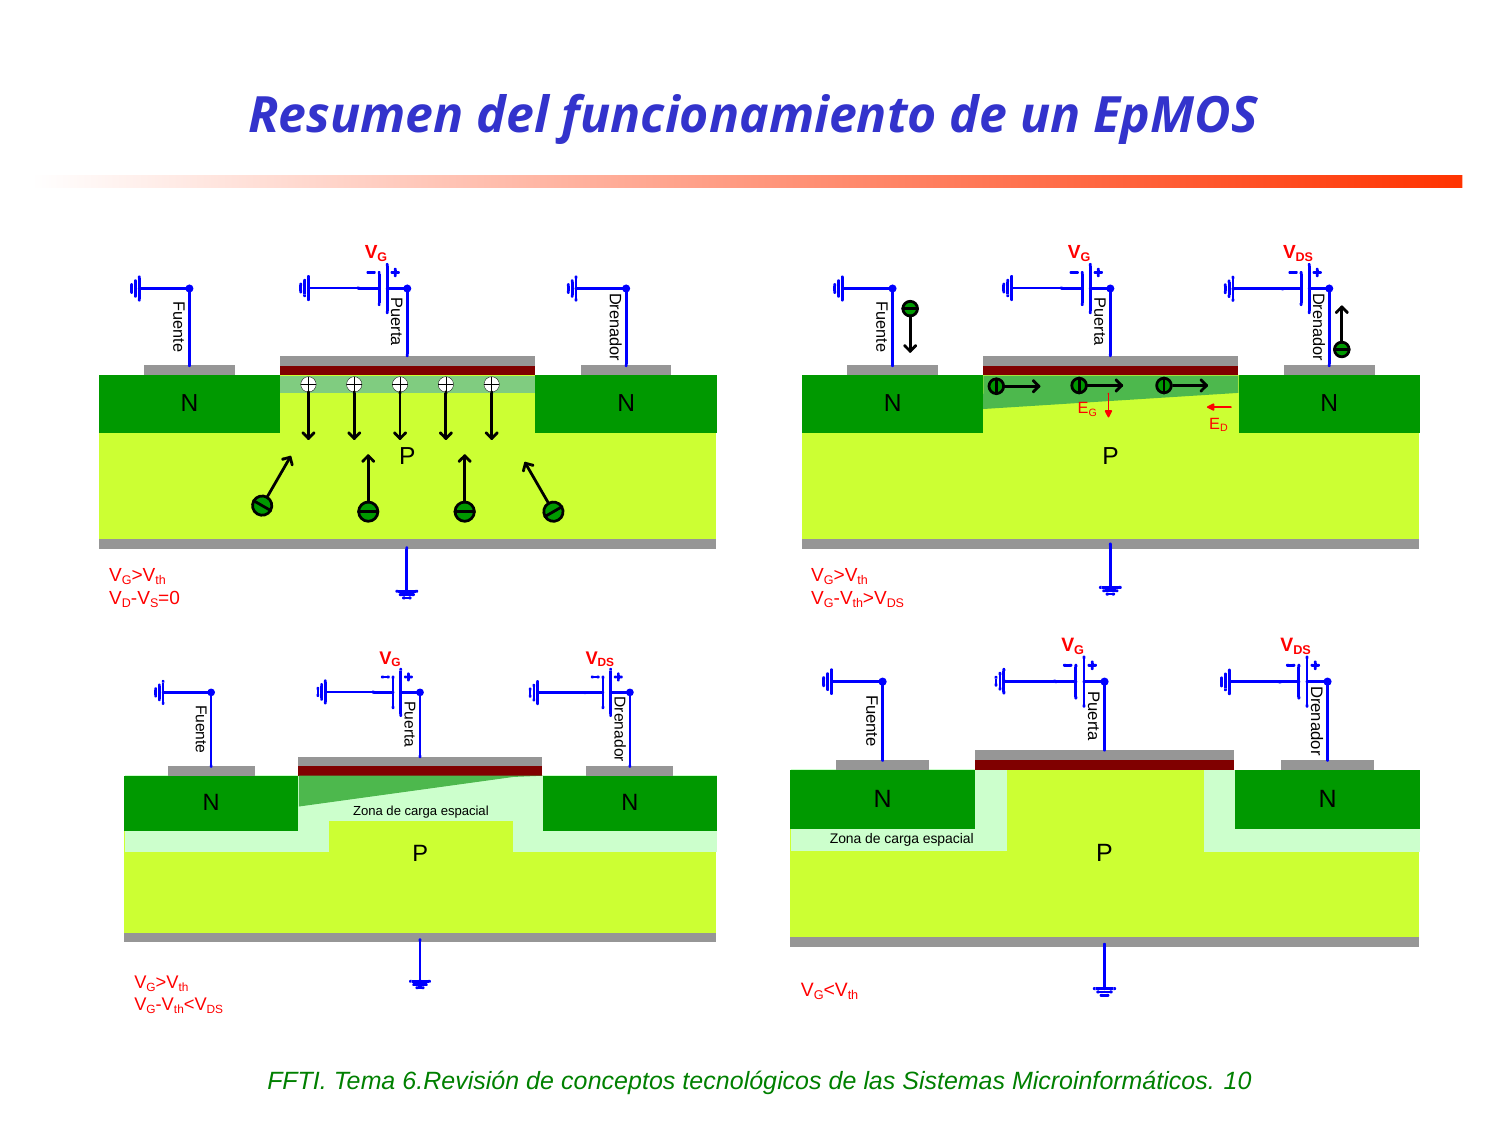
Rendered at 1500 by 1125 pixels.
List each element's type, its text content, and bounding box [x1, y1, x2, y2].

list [788, 629, 1422, 1005]
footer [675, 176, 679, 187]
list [96, 237, 719, 613]
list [122, 643, 719, 1019]
title Resumen del funcionamiento de un EpMOS [68, 49, 1451, 176]
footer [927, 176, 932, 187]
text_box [759, 176, 763, 187]
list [799, 237, 1422, 613]
footer FFTI. Tema 6.Revisión de conceptos tecnológicos de las Sistemas Microinformáticos. 10 [68, 1056, 1451, 1103]
table_cell 1 [843, 176, 847, 187]
